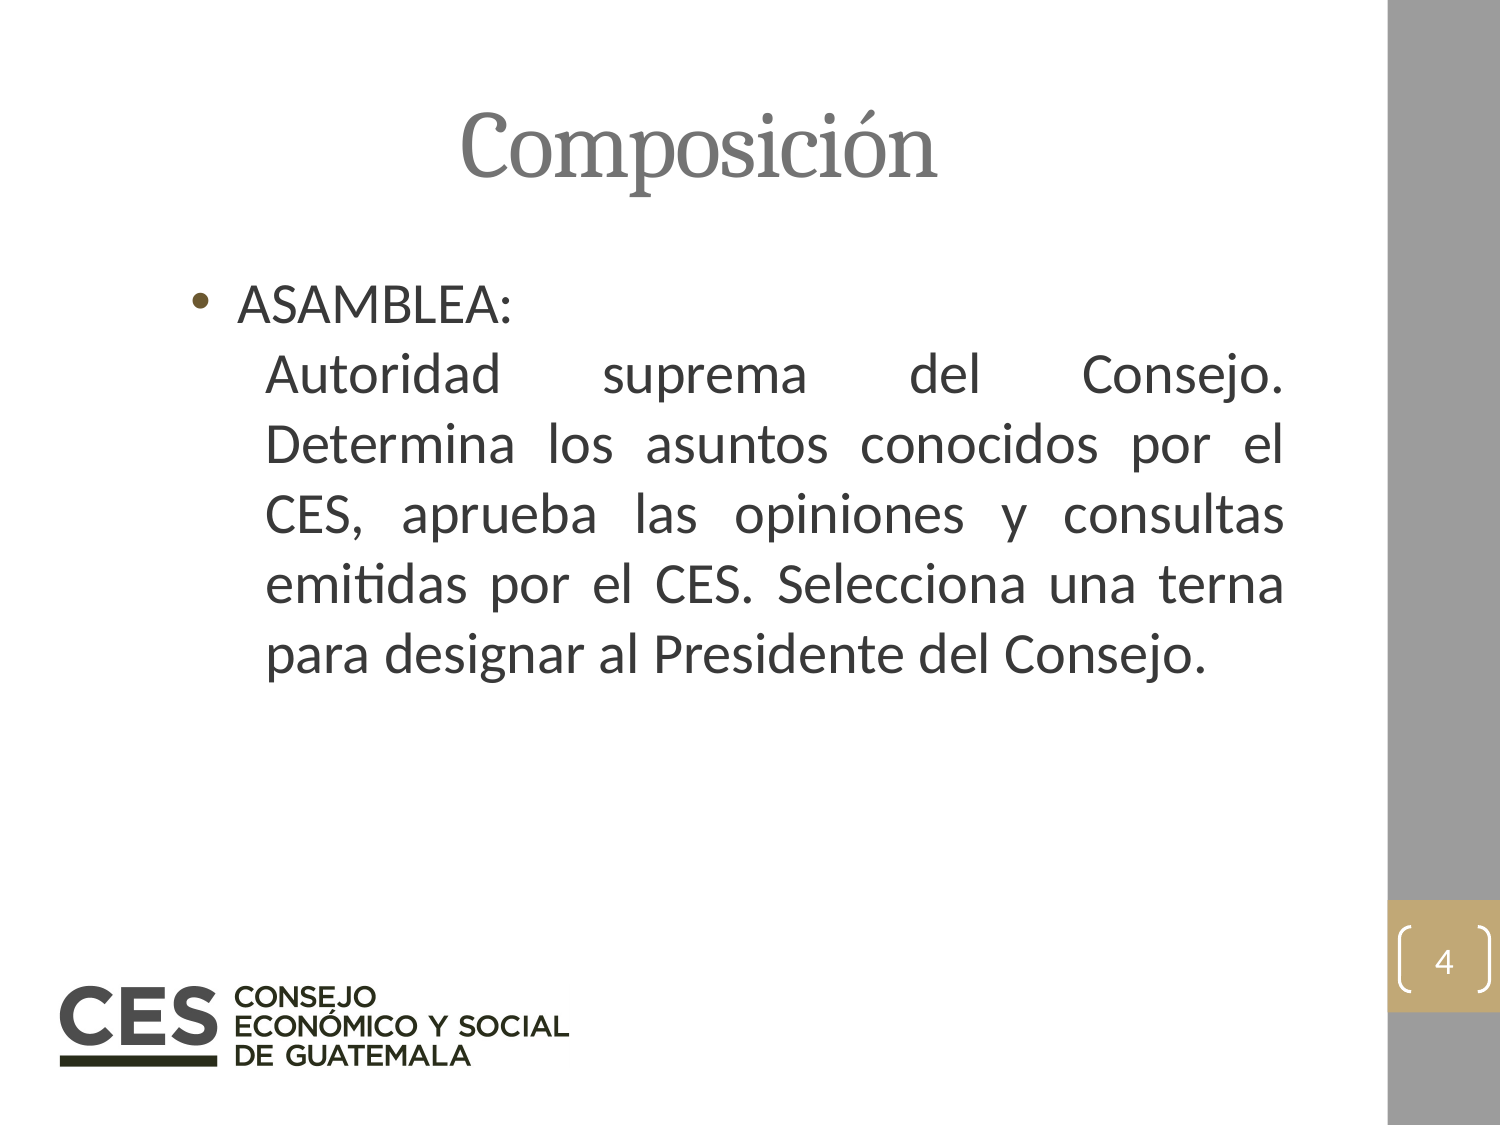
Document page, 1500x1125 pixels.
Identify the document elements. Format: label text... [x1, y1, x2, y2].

slide_number 4 [1397, 925, 1492, 994]
picture [57, 983, 571, 1069]
title Composición [75, 45, 1325, 233]
text_box ASAMBLEA: Autoridad suprema del Consejo. Determina los asuntos conocidos por el CES, aprueba las opiniones y consultas emitidas por el CES. Selecciona una terna para designar al Presidente del Consejo. [175, 257, 1301, 903]
